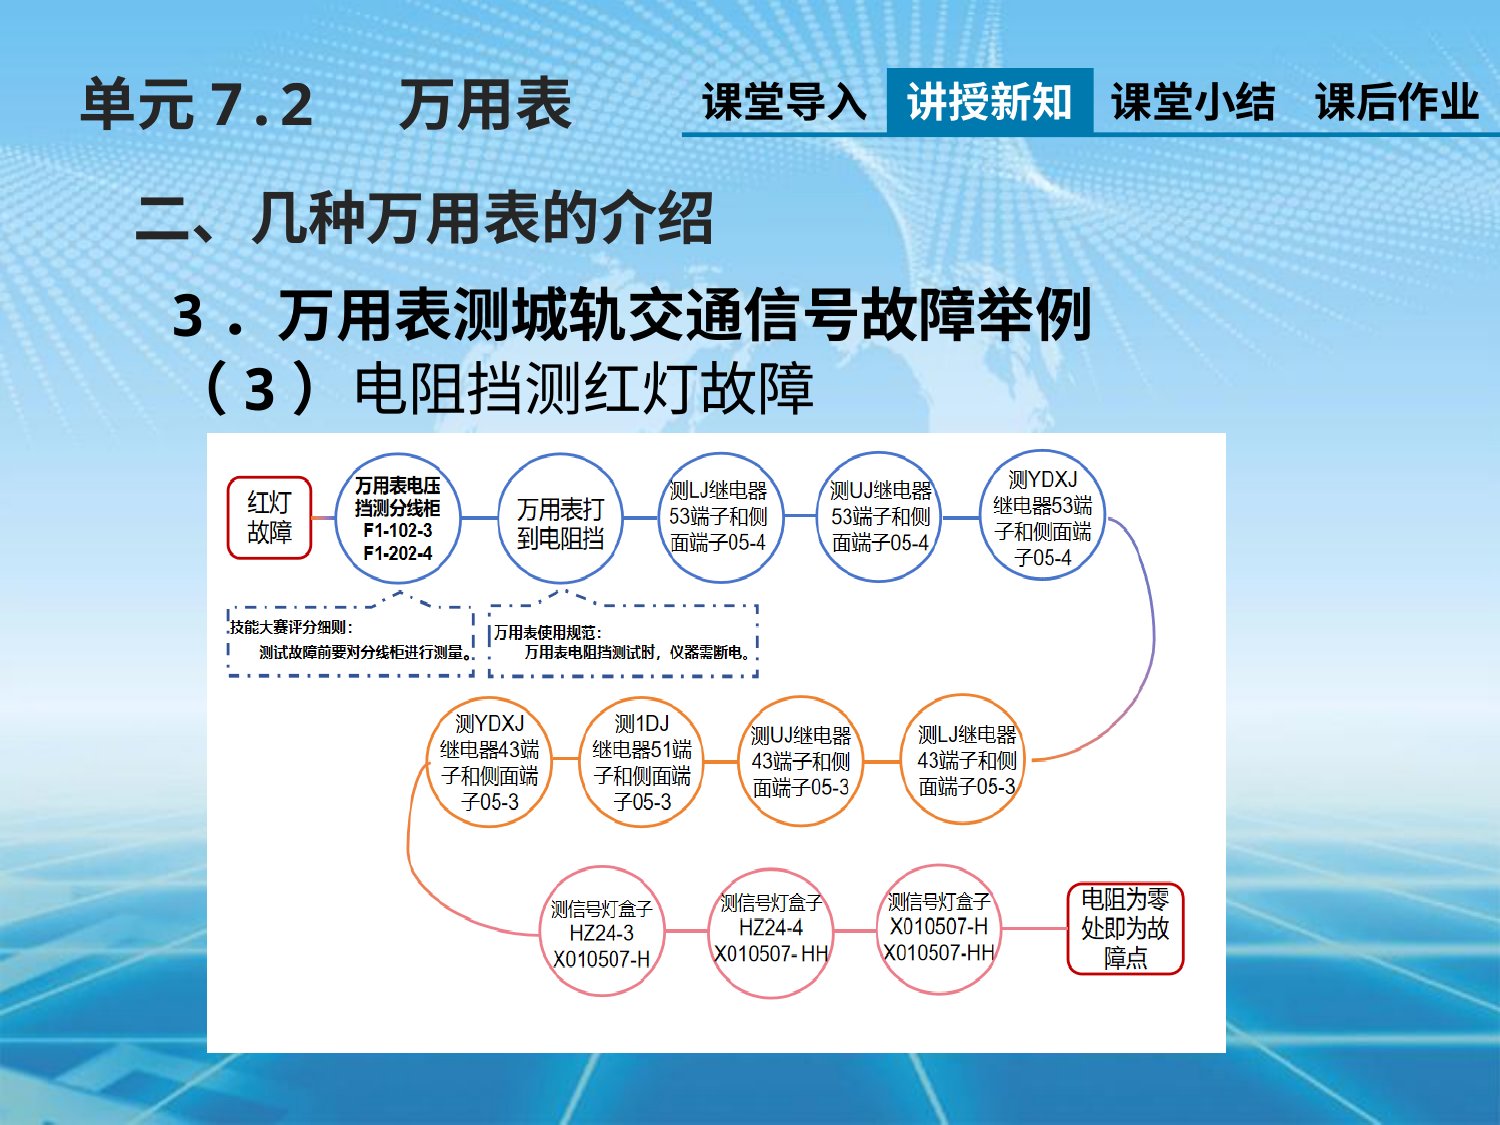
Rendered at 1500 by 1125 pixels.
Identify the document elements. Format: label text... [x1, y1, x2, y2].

text_box 3．万用表测城轨交通信号故障举例 （3）电阻挡测红灯故障 [155, 270, 1415, 434]
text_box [64, 59, 1500, 146]
picture [0, 0, 1500, 1125]
text_box 二、几种万用表的介绍 [118, 174, 1398, 259]
